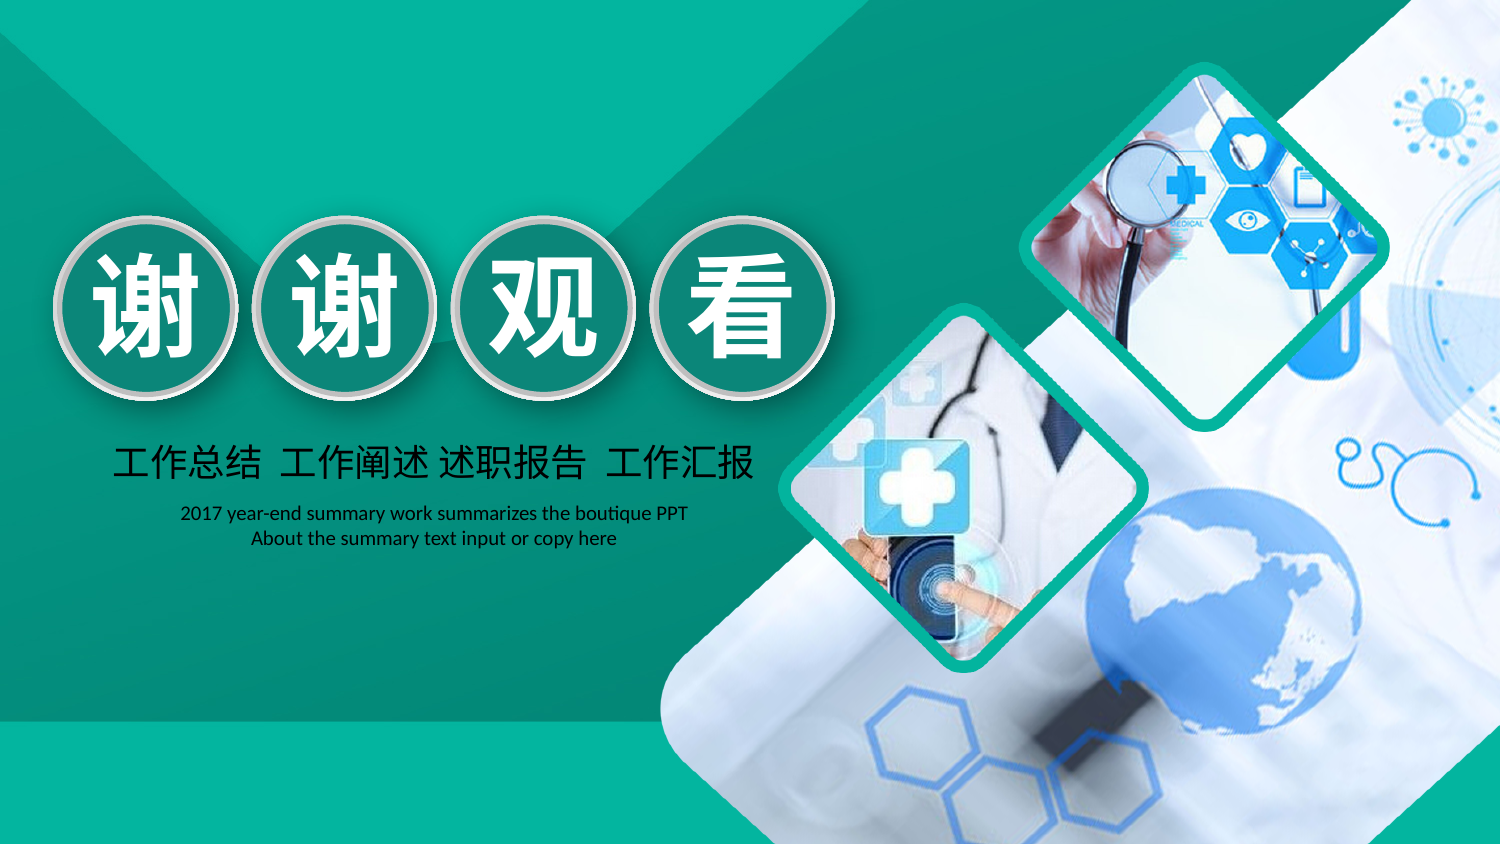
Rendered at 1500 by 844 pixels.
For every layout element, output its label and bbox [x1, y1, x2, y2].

picture [0, 0, 1500, 844]
text_box [251, 215, 438, 401]
text_box [52, 215, 239, 401]
text_box [649, 215, 835, 401]
text_box [450, 215, 637, 401]
